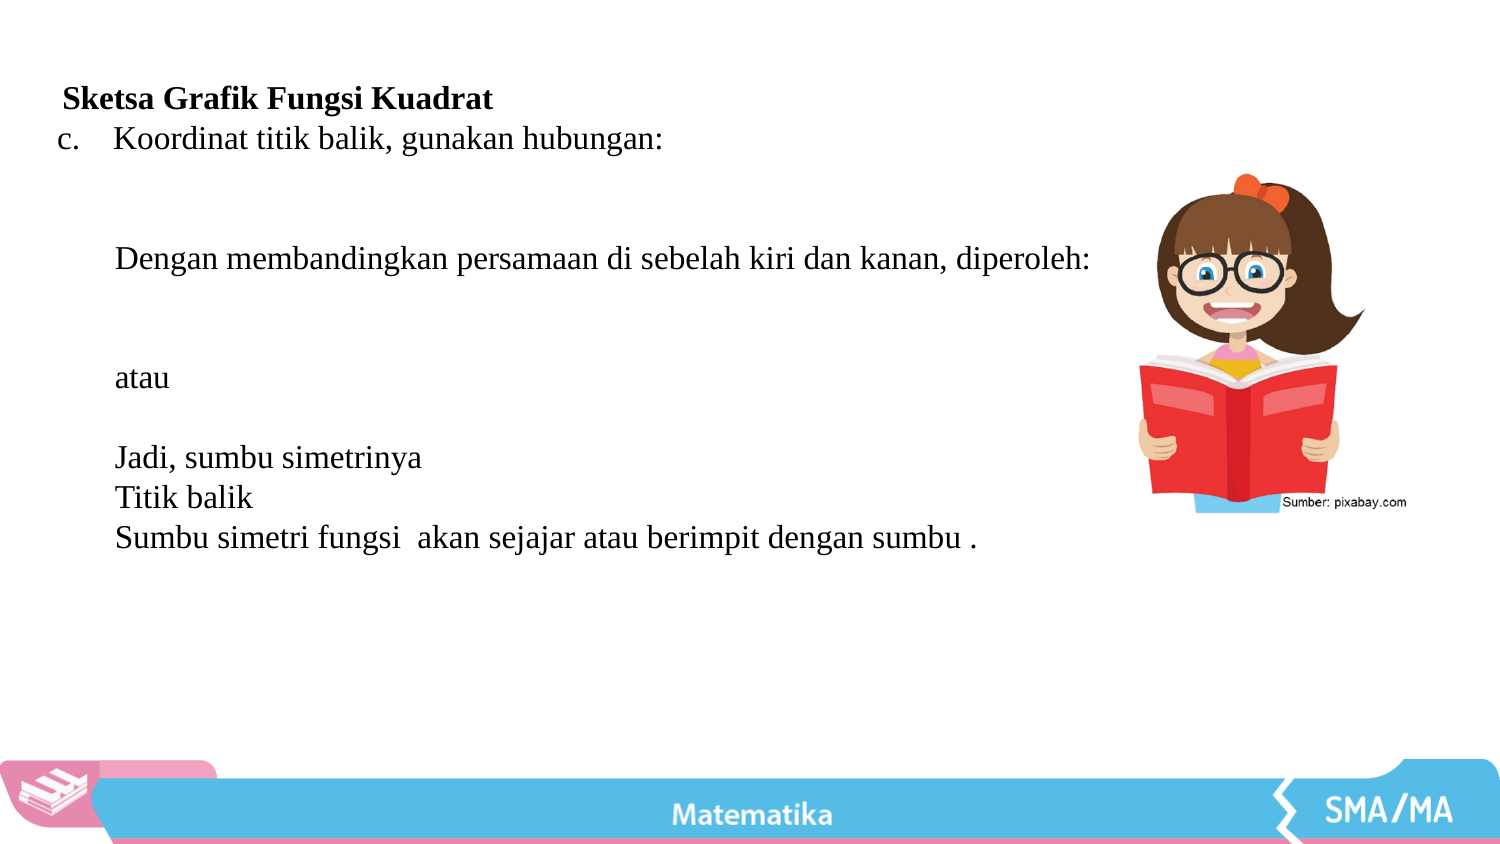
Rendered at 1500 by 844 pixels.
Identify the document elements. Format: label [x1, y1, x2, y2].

picture [0, 759, 1500, 844]
picture [1049, 163, 1459, 516]
